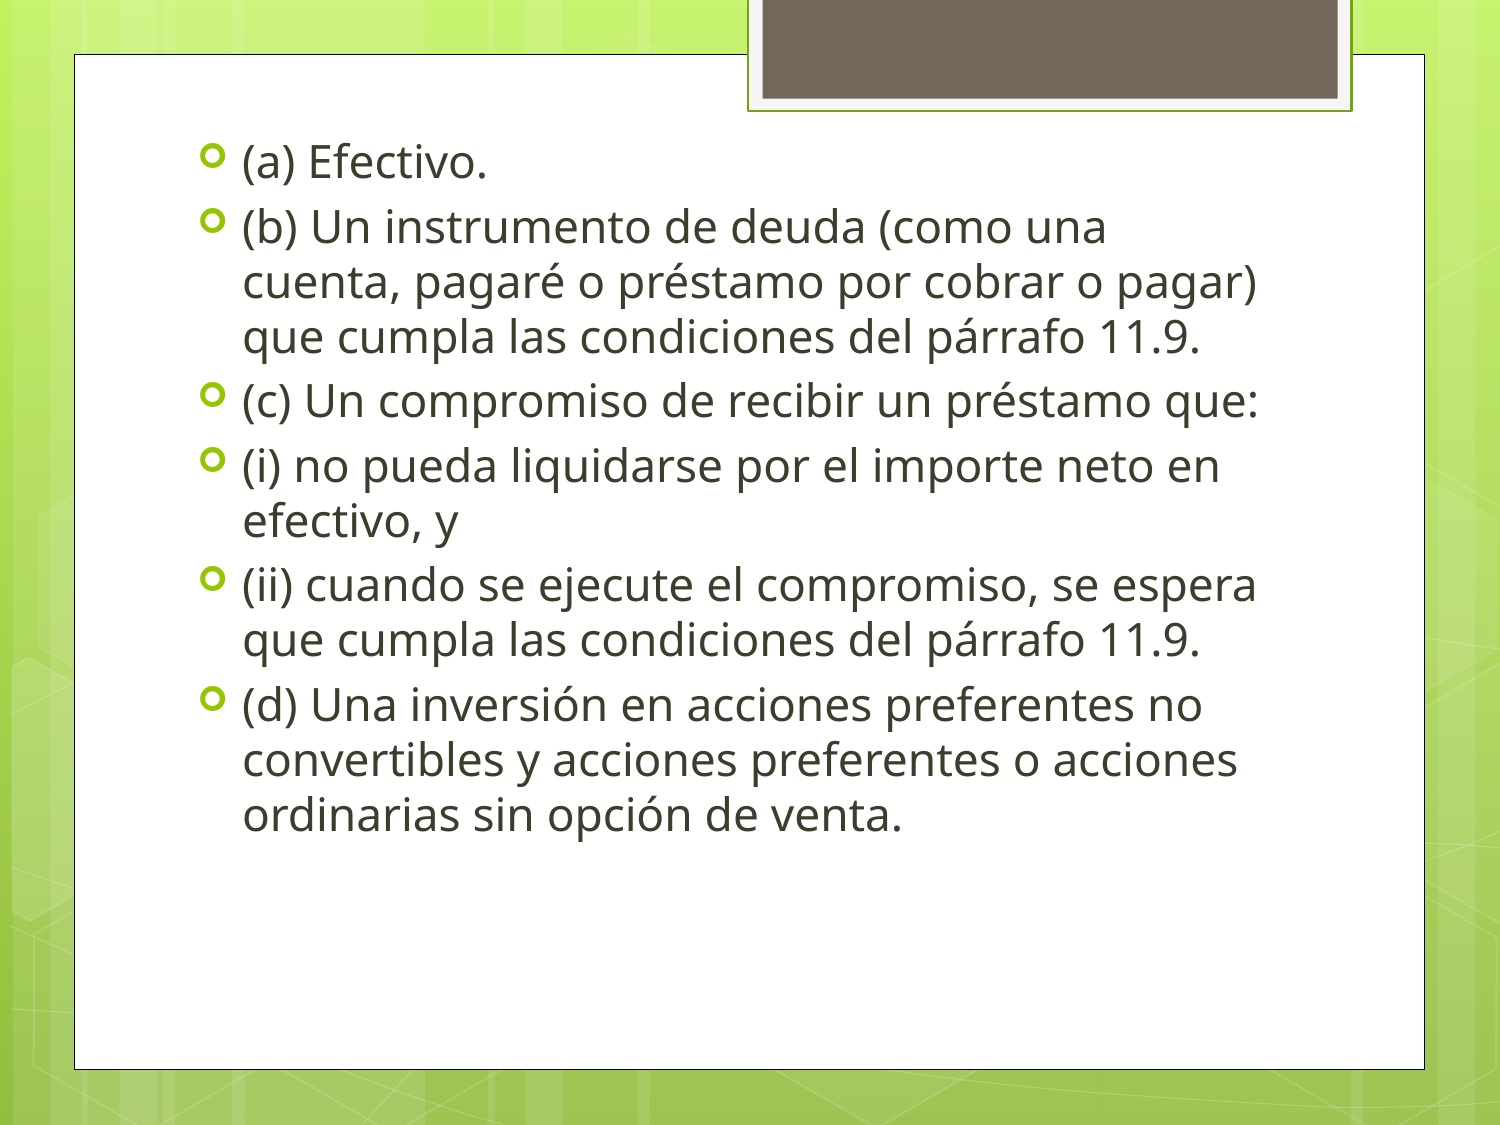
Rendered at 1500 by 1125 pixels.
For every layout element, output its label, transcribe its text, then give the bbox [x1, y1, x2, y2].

list (a) Efectivo. (b) Un instrumento de deuda (como una cuenta, pagaré o préstamo por cobrar o pagar) que cumpla las condiciones del párrafo 11.9. (c) Un compromiso de recibir un préstamo que: (i) no pueda liquidarse por el importe neto en efectivo, y (ii) cuando se ejecute el compromiso, se espera que cumpla las condiciones del párrafo 11.9. (d) Una inversión en acciones preferentes no convertibles y acciones preferentes o acciones ordinarias sin opción de venta. [171, 125, 1283, 957]
